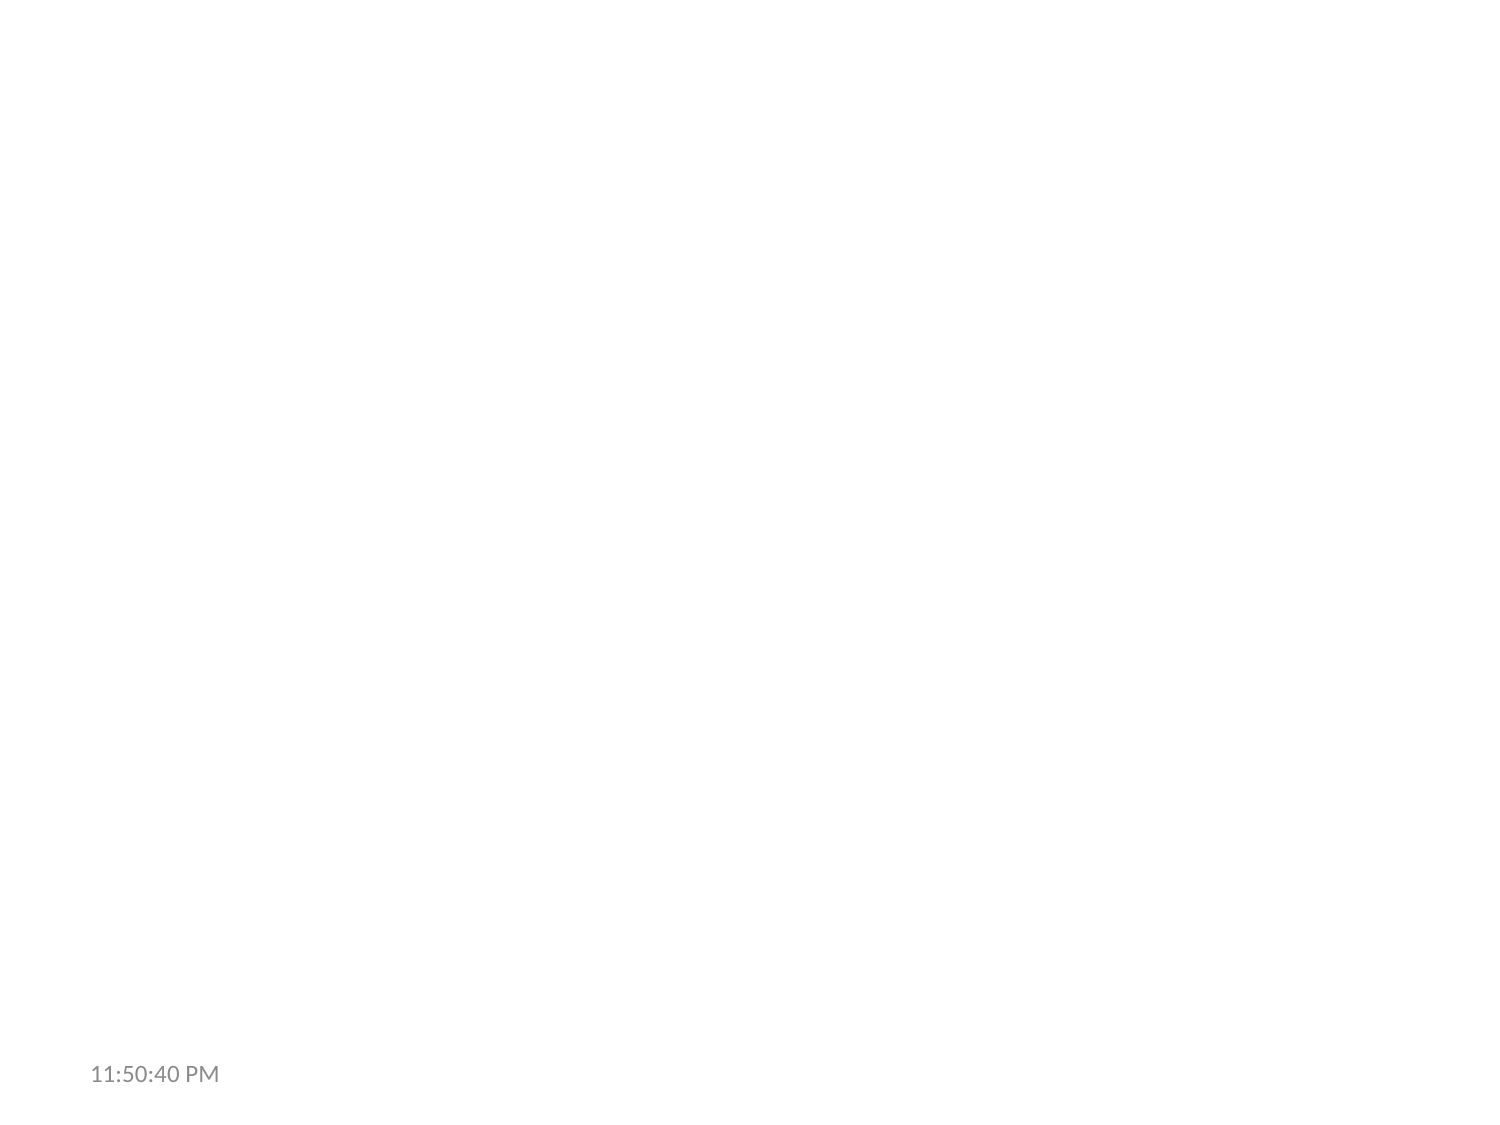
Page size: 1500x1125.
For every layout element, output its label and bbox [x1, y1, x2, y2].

slide_number [75, 1042, 425, 1103]
